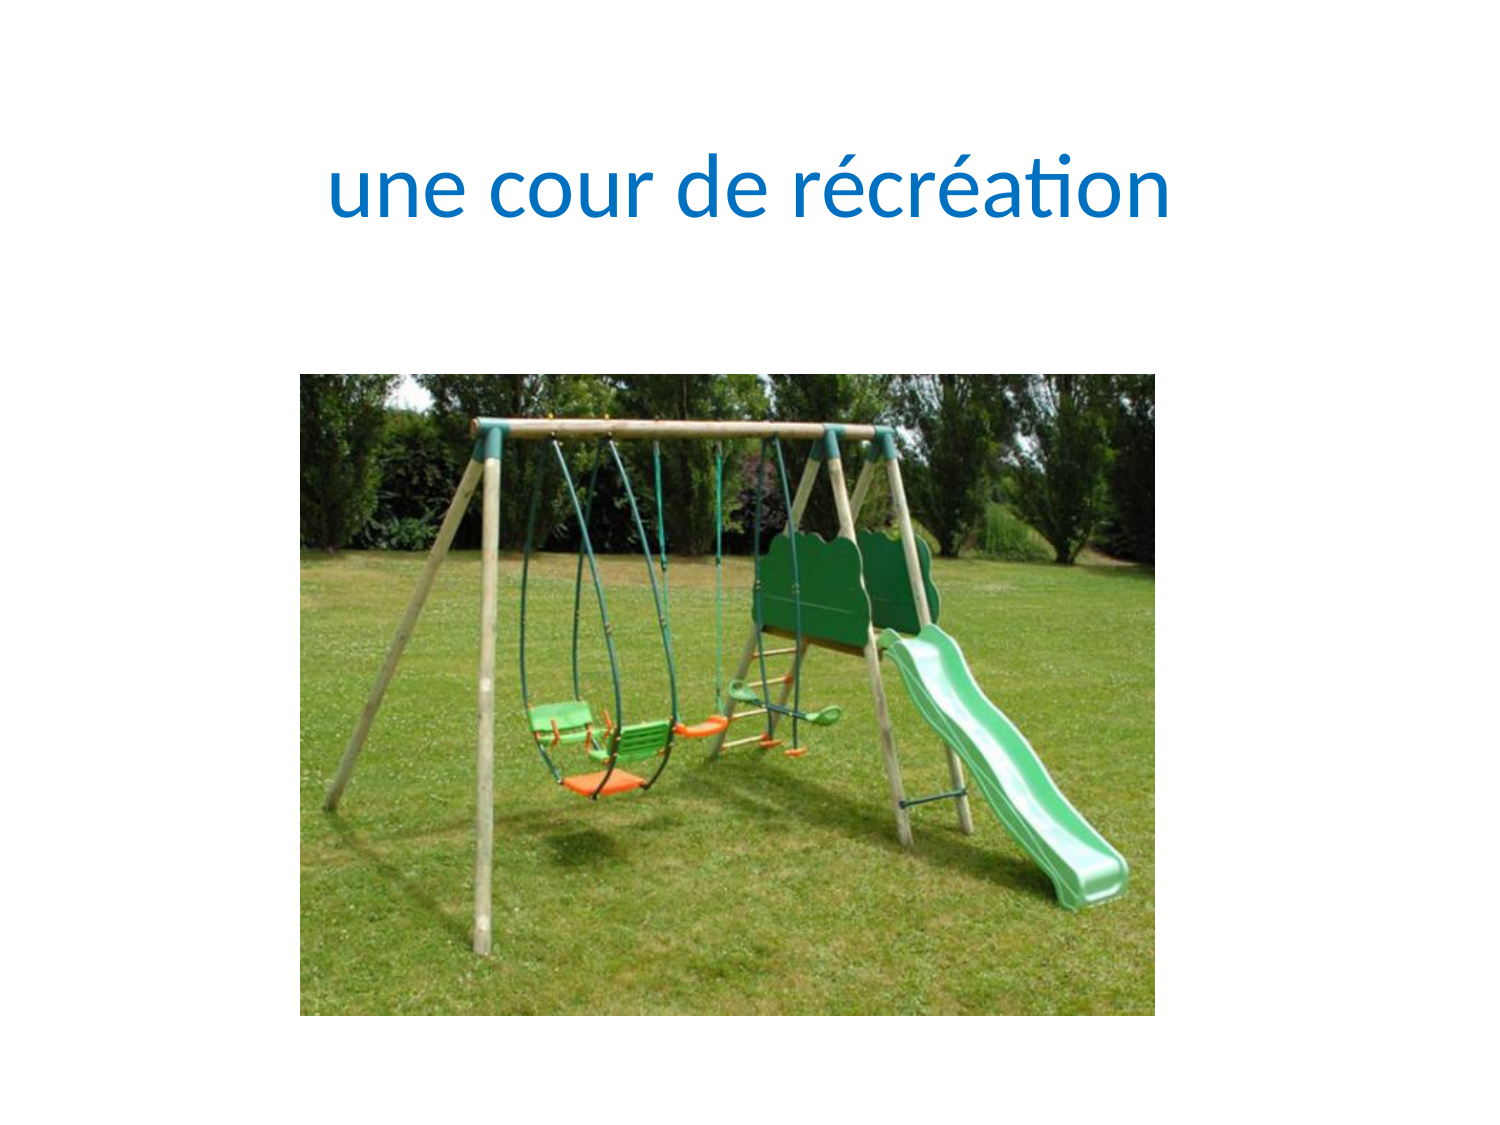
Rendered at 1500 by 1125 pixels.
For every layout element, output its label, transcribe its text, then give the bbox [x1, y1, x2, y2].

picture [299, 374, 1155, 1016]
title une cour de récréation [75, 87, 1425, 275]
